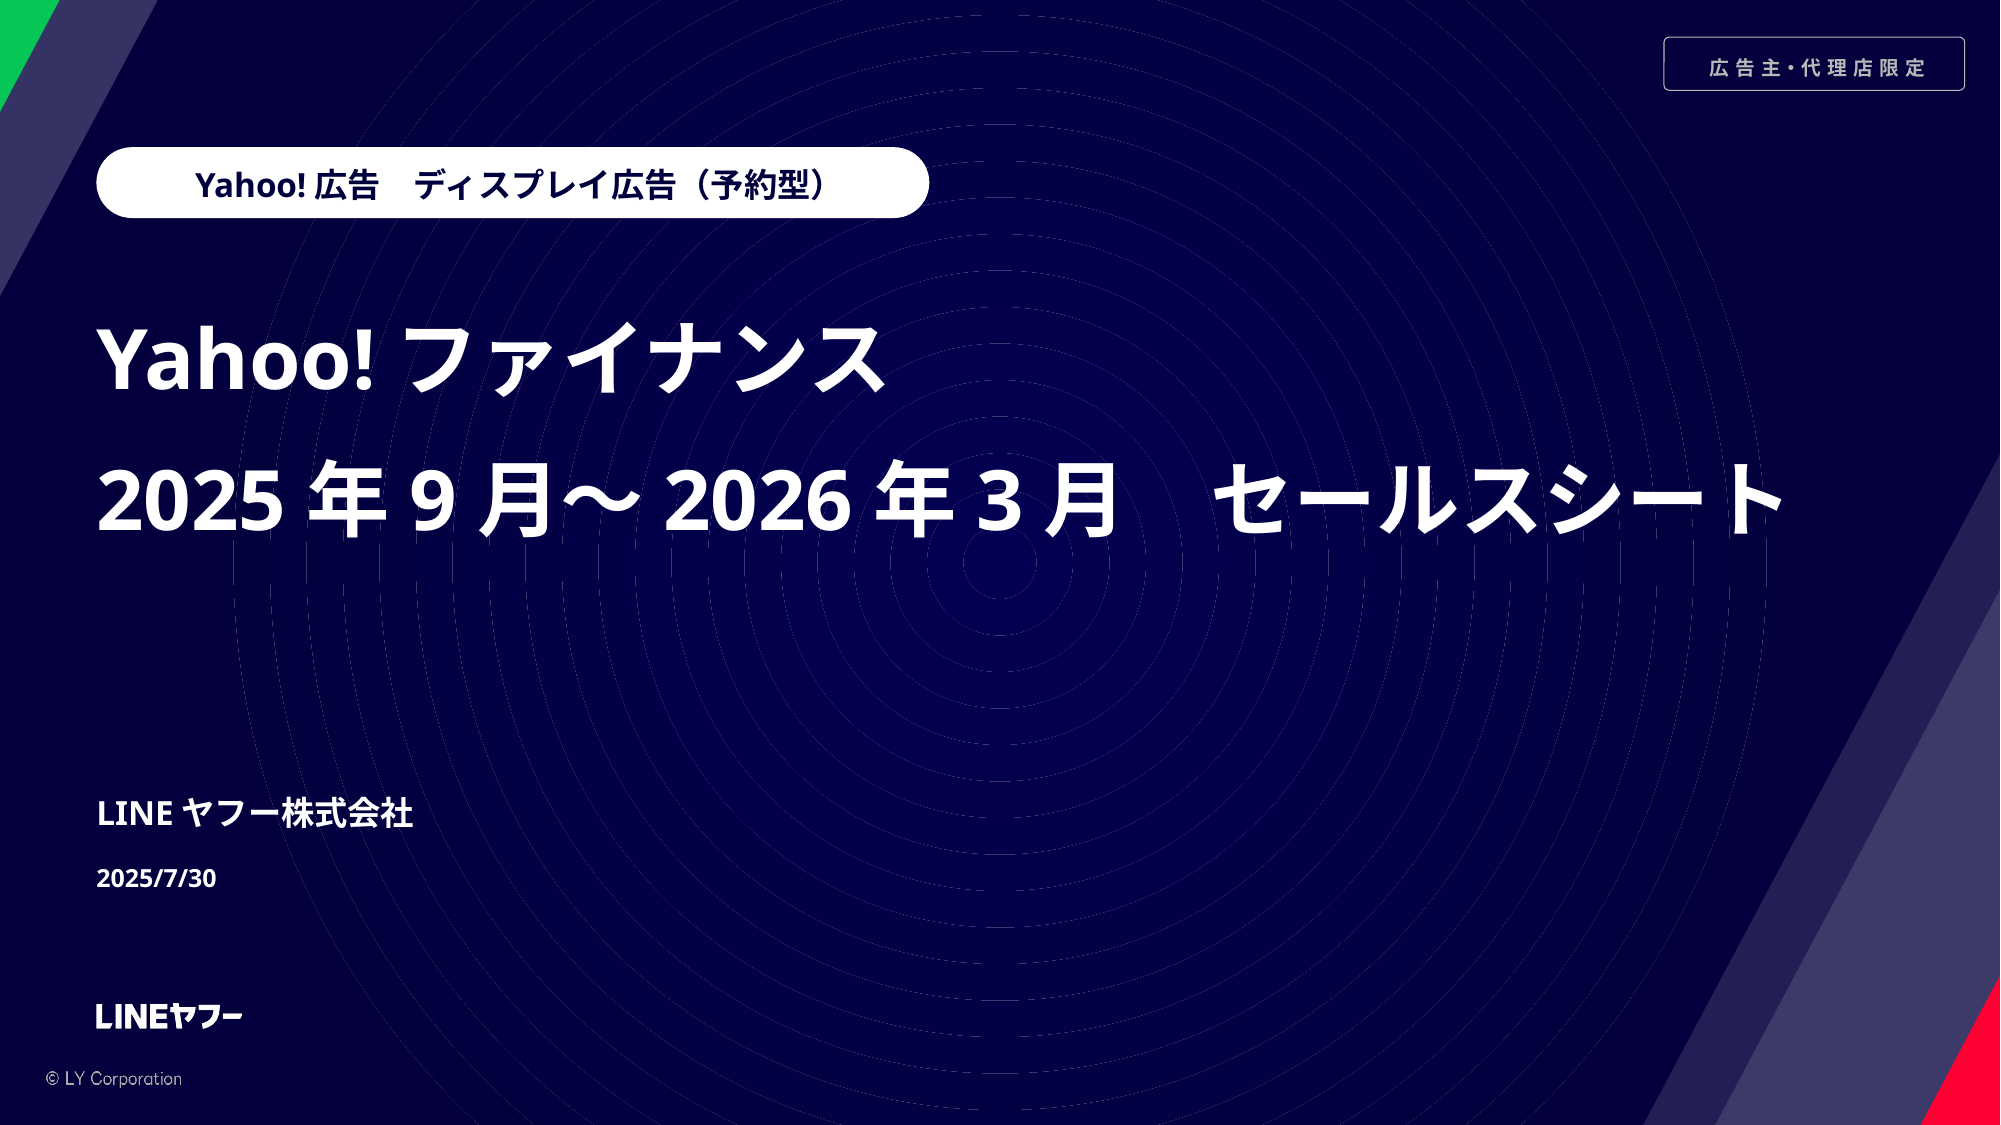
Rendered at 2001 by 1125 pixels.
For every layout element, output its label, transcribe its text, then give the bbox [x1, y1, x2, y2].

list LINEヤフー株式会社 [96, 723, 1552, 832]
list 2025/7/30 [96, 865, 293, 903]
picture [46, 1071, 181, 1088]
list Yahoo!ファイナンス 2025年9月～2026年3月 セールスシート [96, 268, 1904, 547]
